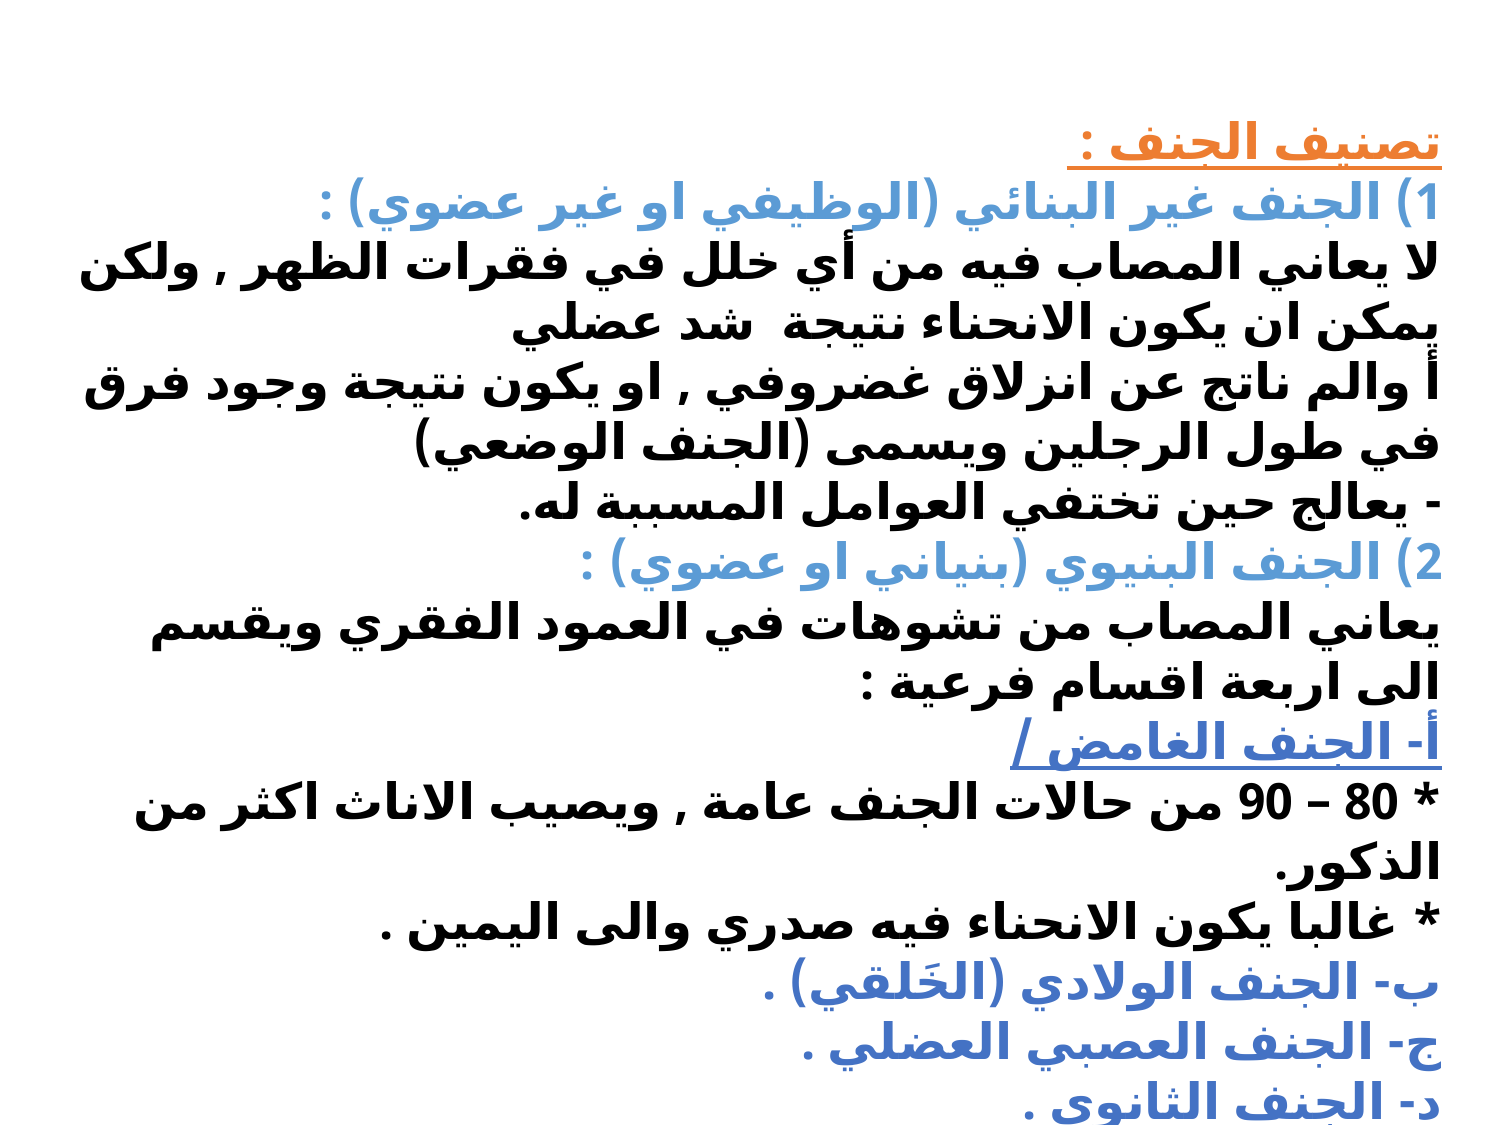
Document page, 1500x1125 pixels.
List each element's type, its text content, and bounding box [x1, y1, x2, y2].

text_box تصنيف الجنف : 1) الجنف غير البنائي (الوظيفي او غير عضوي) : لا يعاني المصاب فيه من أي خلل في فقرات الظهر , ولكن يمكن ان يكون الانحناء نتيجة شد عضلي أ والم ناتج عن انزلاق غضروفي , او يكون نتيجة وجود فرق في طول الرجلين ويسمى (الجنف الوضعي) - يعالج حين تختفي العوامل المسببة له. 2) الجنف البنيوي (بنياني او عضوي) : يعاني المصاب من تشوهات في العمود الفقري ويقسم الى اربعة اقسام فرعية : أ- الجنف الغامض / * 80 – 90 من حالات الجنف عامة , ويصيب الاناث اكثر من الذكور. * غالبا يكون الانحناء فيه صدري والى اليمين . ب- الجنف الولادي (الخَلقي) . ج- الجنف العصبي العضلي . د- الجنف الثانوي . [53, 101, 1458, 1125]
